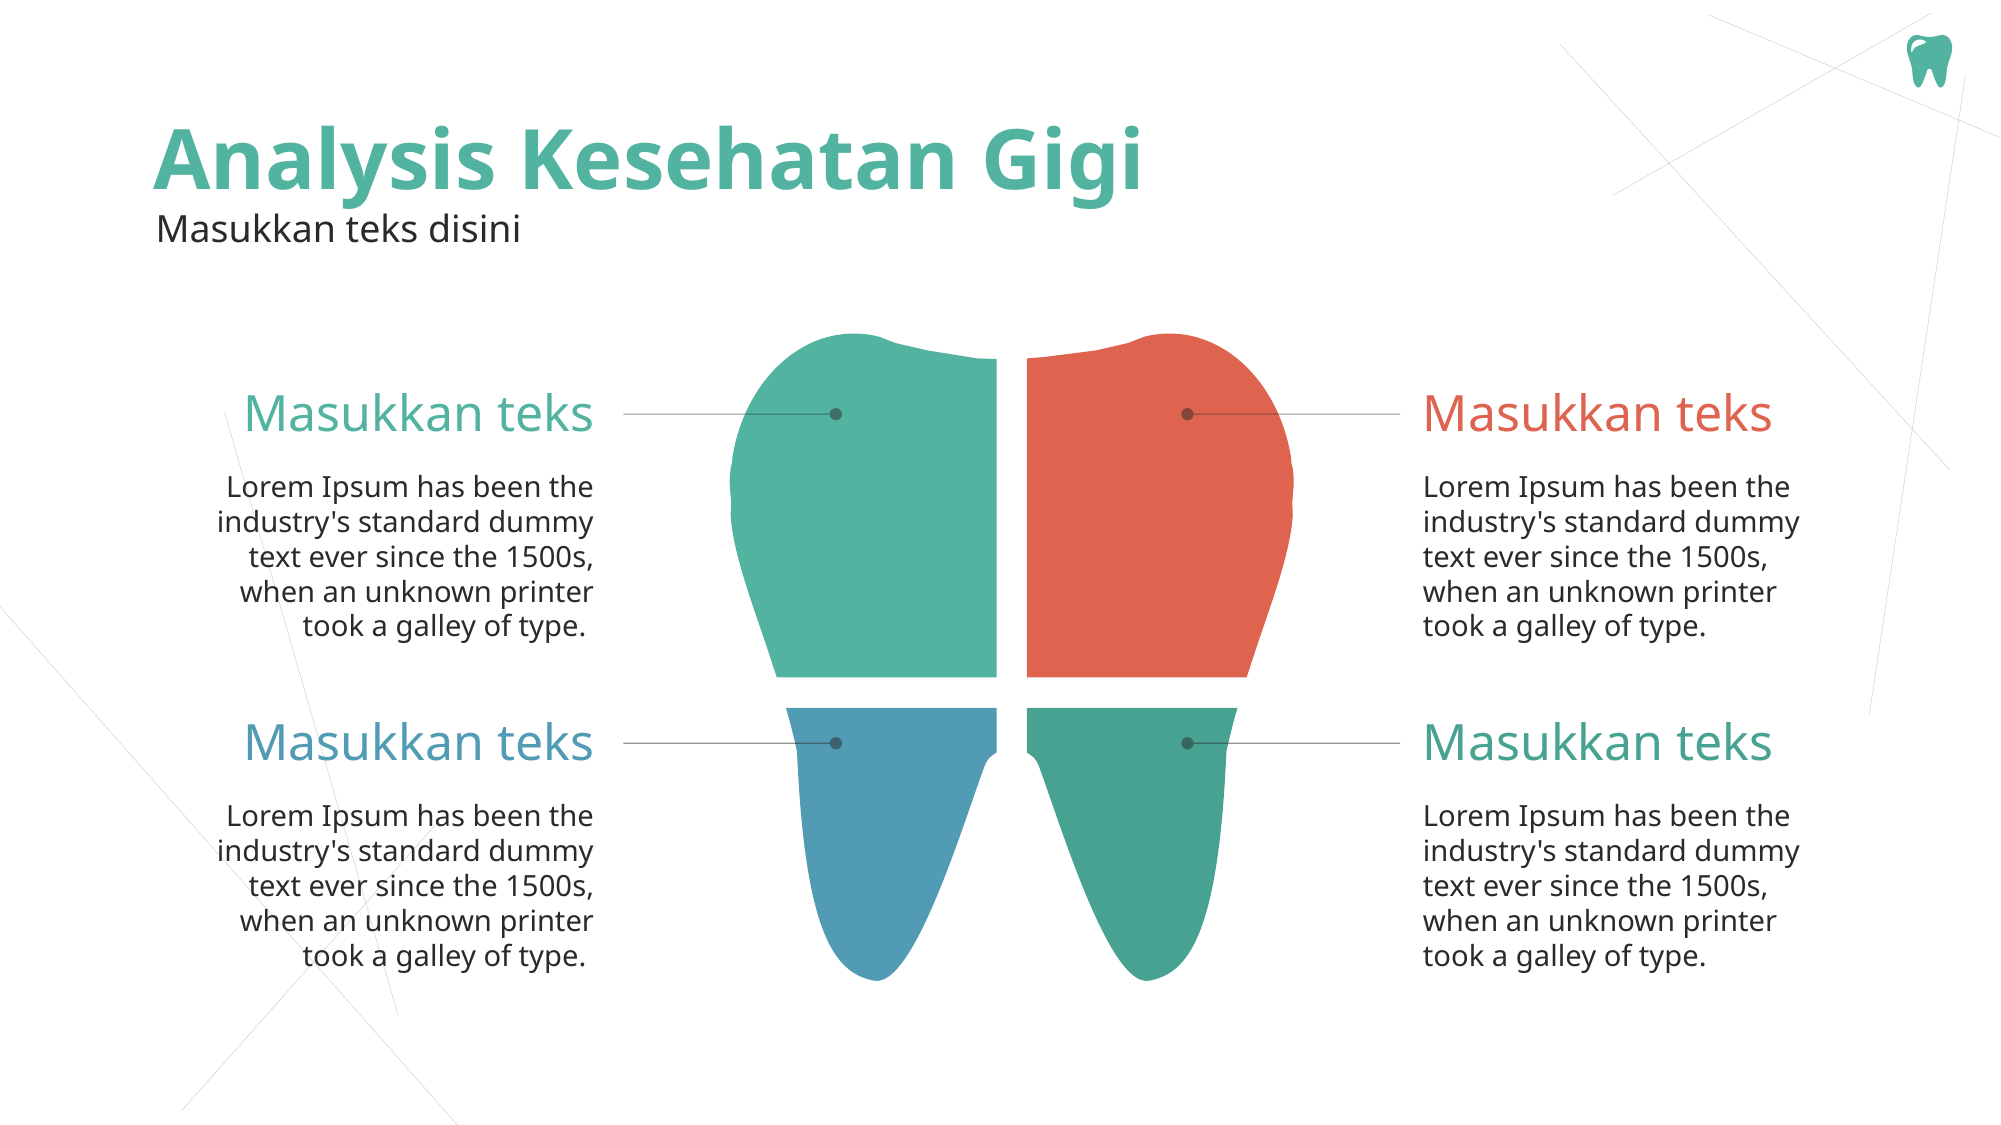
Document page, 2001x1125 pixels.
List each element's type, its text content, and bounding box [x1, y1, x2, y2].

text_box Masukkan teks [1408, 373, 1847, 449]
text_box [1025, 332, 1295, 679]
text_box Lorem Ipsum has been the industry's standard dummy text ever since the 1500s, when an unknown printer took a galley of type. [170, 789, 609, 980]
text_box [1025, 706, 1239, 982]
list Masukkan teks disini [140, 202, 1864, 262]
text_box Masukkan teks [1408, 703, 1847, 778]
text_box [784, 706, 998, 982]
text_box Masukkan teks [170, 703, 609, 778]
text_box Lorem Ipsum has been the industry's standard dummy text ever since the 1500s, when an unknown printer took a galley of type. [1408, 460, 1847, 651]
text_box Lorem Ipsum has been the industry's standard dummy text ever since the 1500s, when an unknown printer took a galley of type. [1408, 789, 1847, 980]
text_box [728, 332, 998, 679]
text_box Masukkan teks [170, 373, 609, 449]
text_box Lorem Ipsum has been the industry's standard dummy text ever since the 1500s, when an unknown printer took a galley of type. [170, 460, 609, 651]
title Analysis Kesehatan Gigi [138, 59, 1862, 215]
